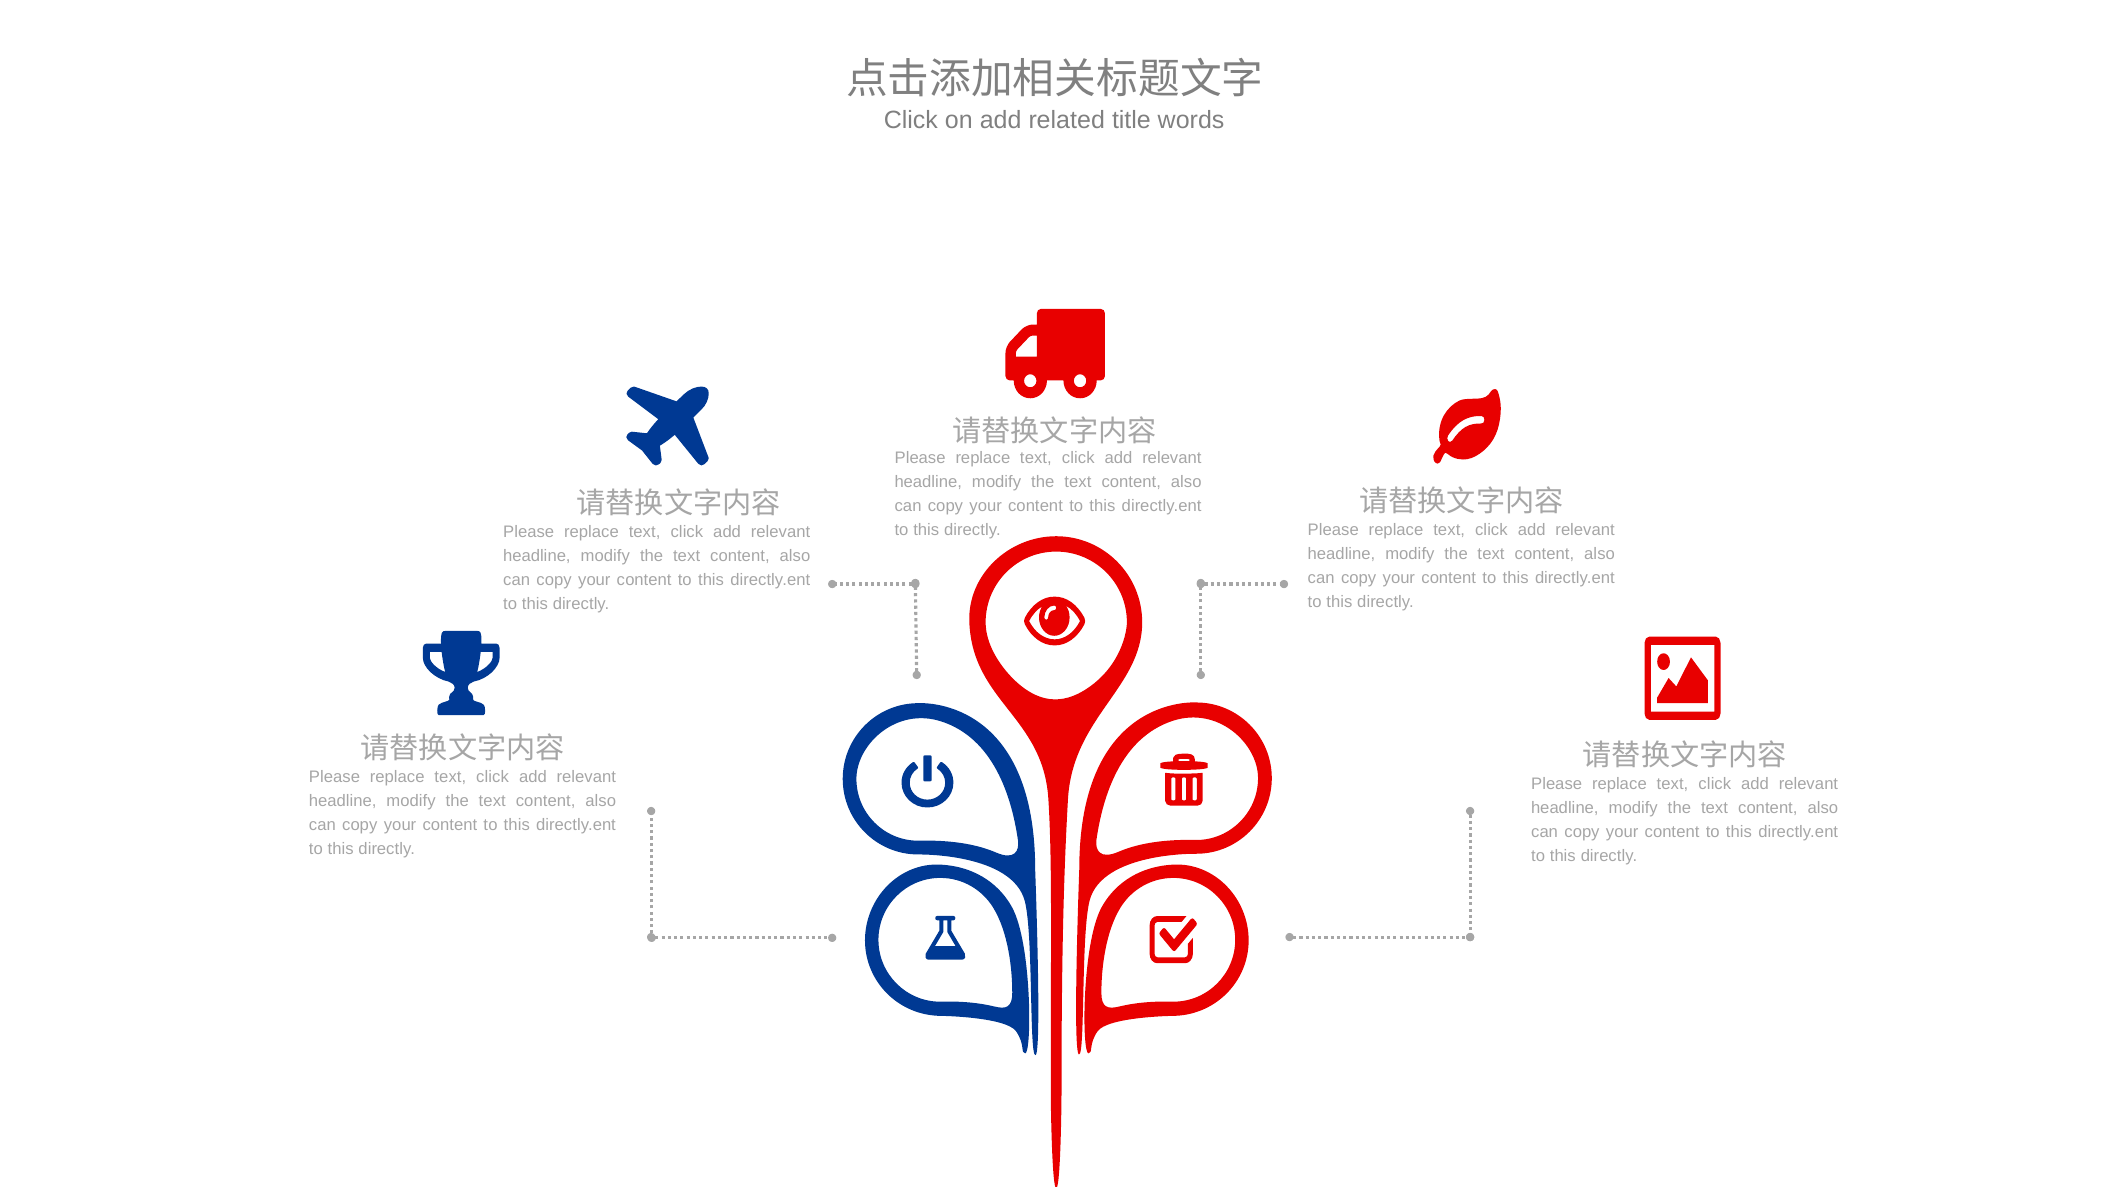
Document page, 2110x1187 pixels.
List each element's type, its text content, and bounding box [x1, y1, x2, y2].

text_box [1072, 694, 1272, 1057]
text_box [626, 386, 709, 466]
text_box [842, 694, 1043, 1058]
text_box [1644, 636, 1721, 720]
text_box 点击添加相关标题文字 [803, 44, 1307, 107]
text_box 请替换文字内容 [1582, 729, 1788, 768]
text_box Please replace text, click add relevant headline, modify the text content, also can copy your content to this directly.ent to this directly. [894, 443, 1203, 539]
text_box 请替换文字内容 [1359, 475, 1564, 514]
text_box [967, 536, 1143, 1187]
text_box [864, 862, 1032, 1054]
text_box Please replace text, click add relevant headline, modify the text content, also can copy your content to this directly.ent to this directly. [1531, 768, 1839, 865]
text_box Please replace text, click add relevant headline, modify the text content, also can copy your content to this directly.ent to this directly. [1307, 514, 1616, 611]
text_box [1005, 308, 1105, 399]
text_box Please replace text, click add relevant headline, modify the text content, also can copy your content to this directly.ent to this directly. [503, 517, 811, 613]
text_box Click on add related title words [864, 95, 1246, 158]
text_box Please replace text, click add relevant headline, modify the text content, also can copy your content to this directly.ent to this directly. [308, 762, 617, 859]
text_box 请替换文字内容 [360, 722, 566, 762]
text_box [1433, 389, 1501, 464]
text_box 请替换文字内容 [576, 477, 782, 517]
text_box 请替换文字内容 [952, 405, 1158, 443]
text_box [422, 630, 500, 716]
